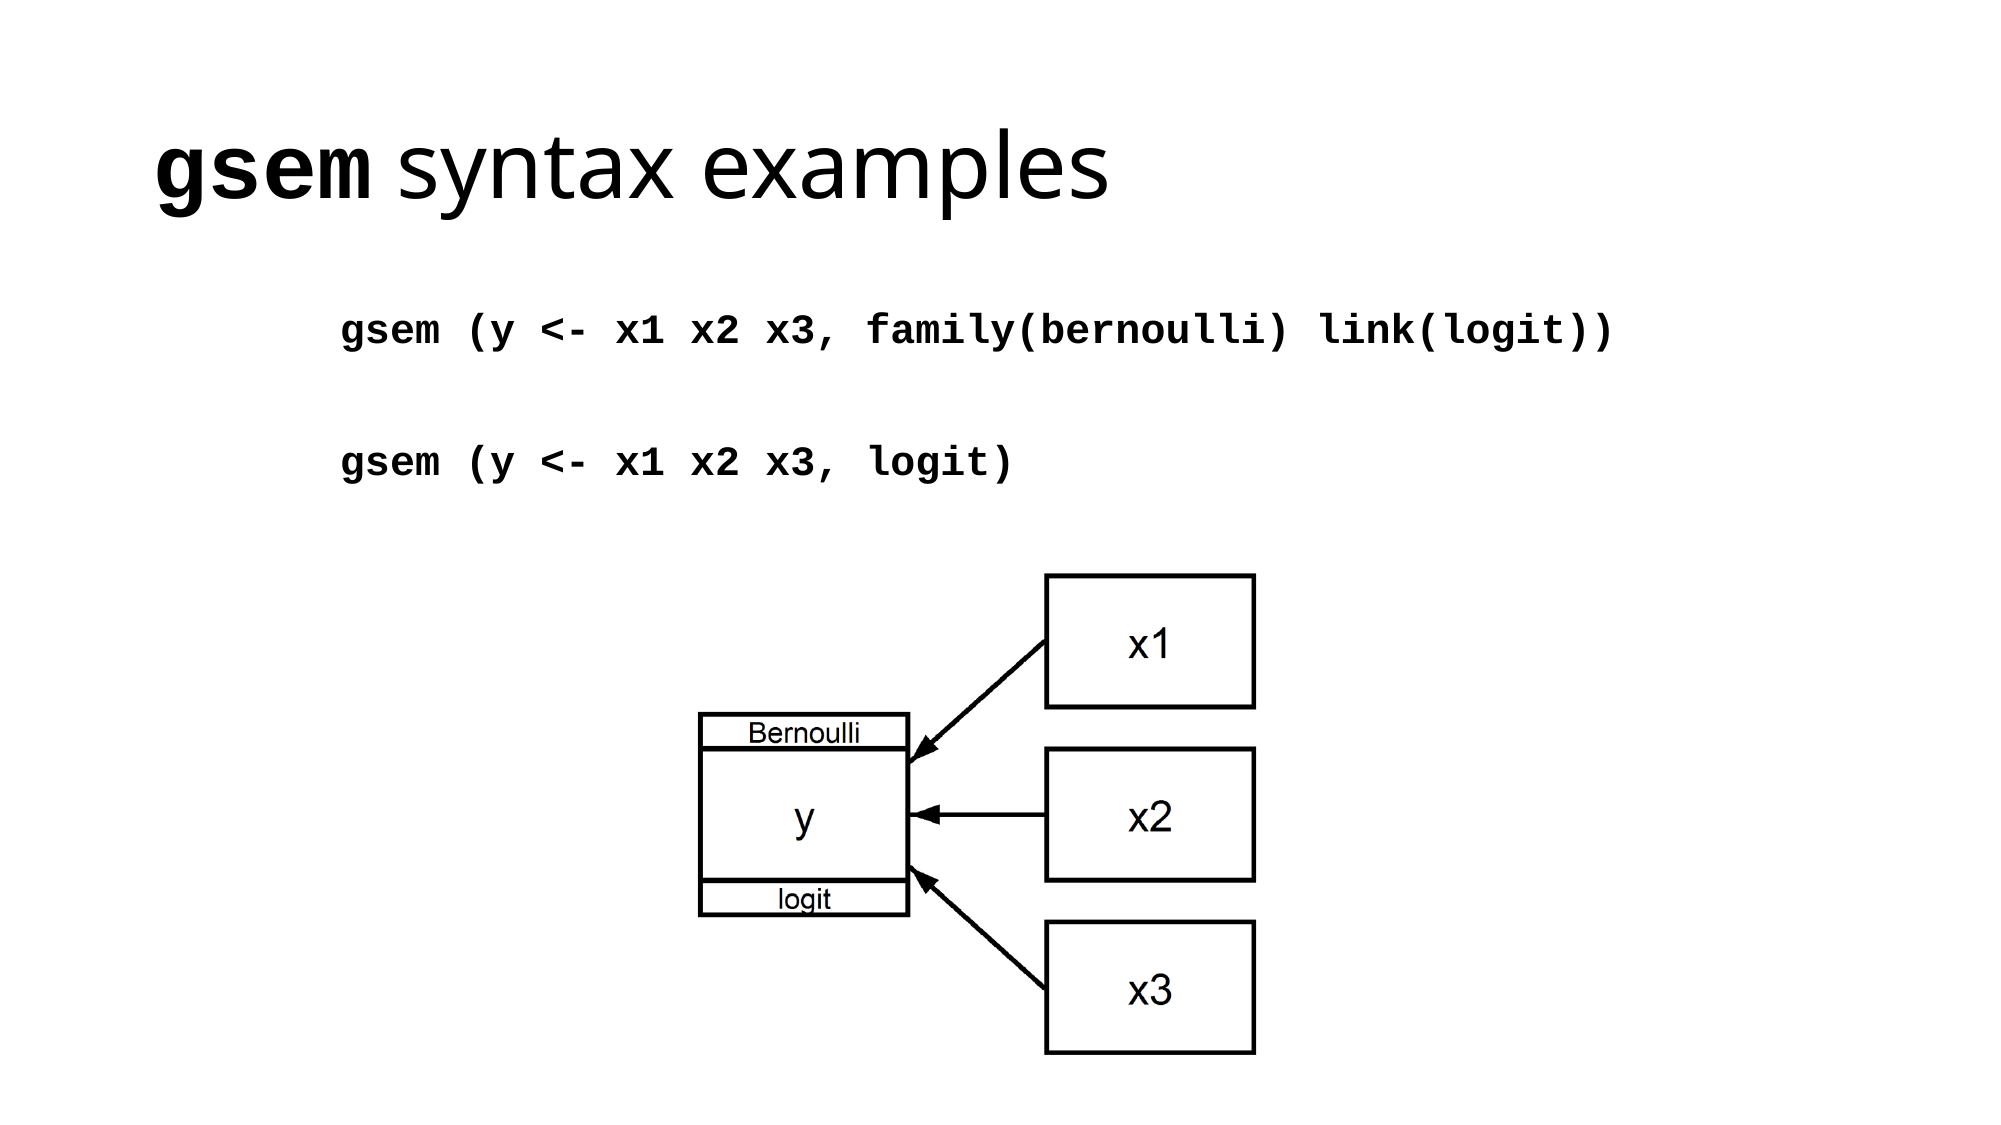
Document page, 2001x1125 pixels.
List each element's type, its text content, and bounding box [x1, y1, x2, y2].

list gsem (y <- x1 x2 x3, family(bernoulli) link(logit)) gsem (y <- x1 x2 x3, logit) [324, 299, 1675, 588]
picture [687, 561, 1275, 1070]
title gsem syntax examples [137, 59, 1863, 278]
